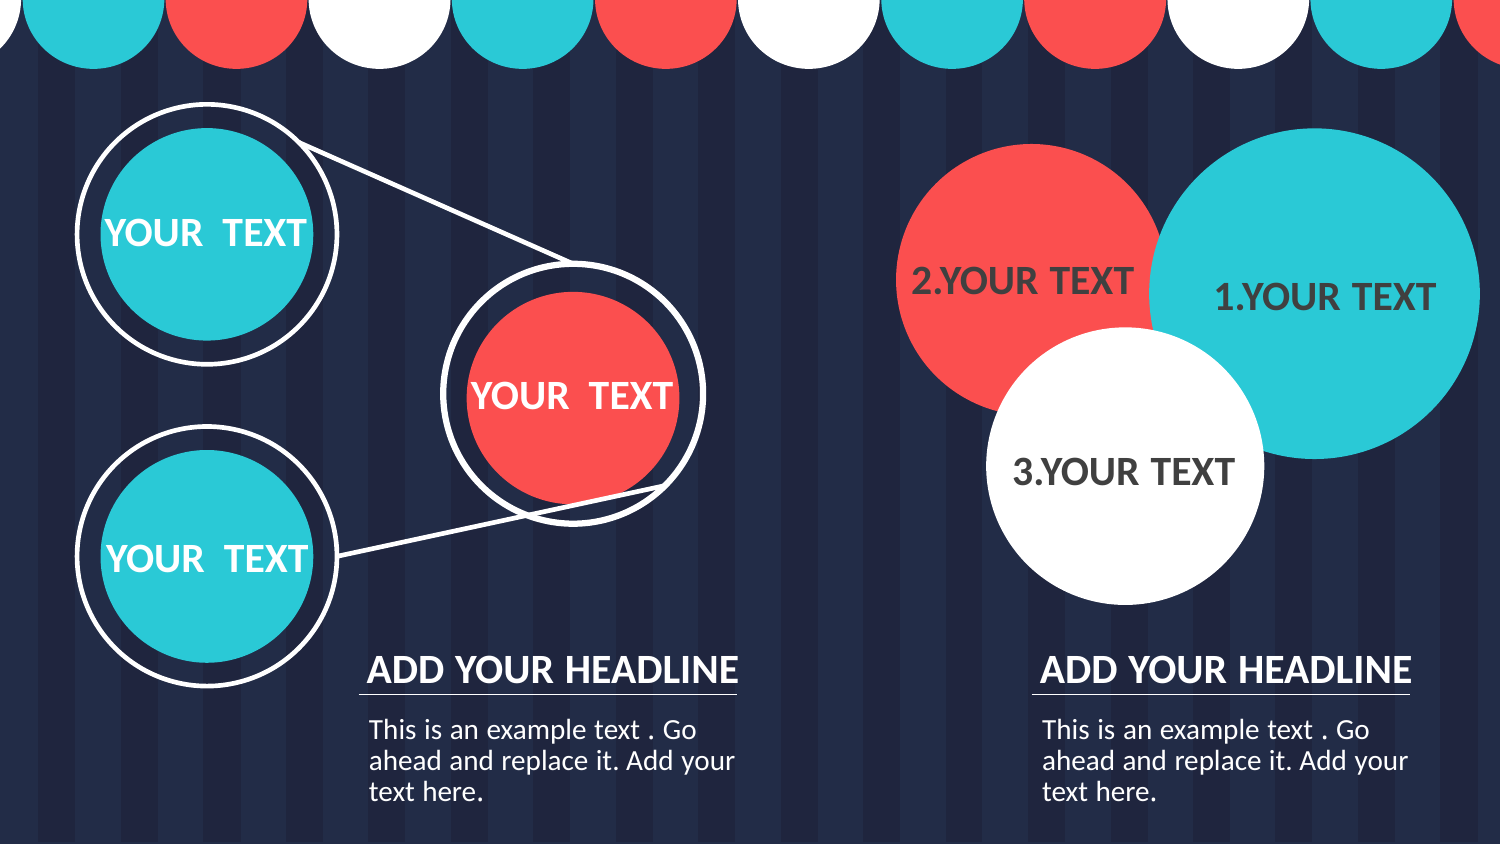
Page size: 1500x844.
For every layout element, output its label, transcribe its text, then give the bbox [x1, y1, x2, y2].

text_box [81, 589, 294, 687]
text_box [447, 426, 700, 514]
text_box 3.YOUR TEXT [997, 435, 1290, 501]
text_box [900, 143, 1159, 245]
text_box [1150, 128, 1477, 460]
text_box YOUR TEXT [80, 523, 297, 589]
text_box 1.YOUR TEXT [1198, 261, 1490, 327]
text_box [81, 426, 333, 523]
text_box [986, 327, 1261, 605]
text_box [298, 142, 574, 265]
text_box YOUR TEXT [79, 196, 293, 262]
text_box [899, 311, 1152, 412]
text_box YOUR TEXT [445, 360, 704, 426]
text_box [1021, 634, 1432, 820]
text_box [447, 263, 699, 360]
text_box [348, 634, 759, 820]
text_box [298, 523, 574, 649]
text_box [532, 489, 662, 524]
text_box 2.YOUR TEXT [896, 245, 1183, 311]
text_box [80, 262, 332, 365]
text_box [82, 104, 298, 196]
